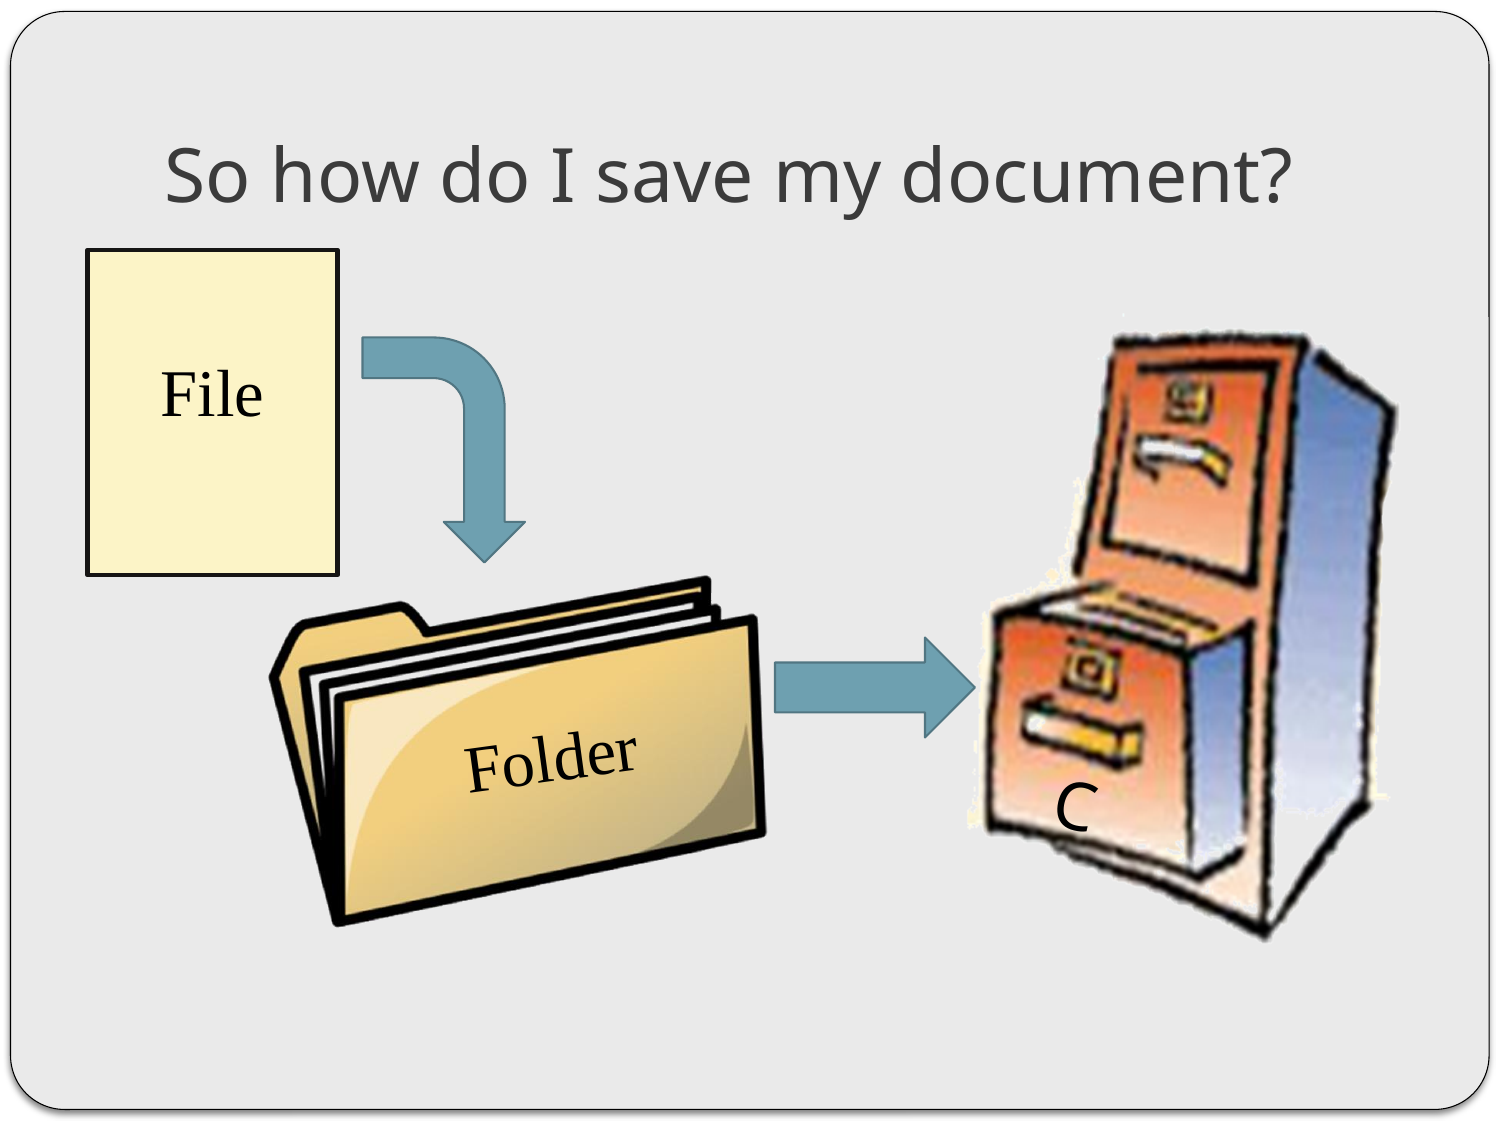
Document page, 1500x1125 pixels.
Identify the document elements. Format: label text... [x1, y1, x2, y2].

picture [937, 312, 1413, 964]
text_box [781, 636, 931, 739]
title So how do I save my document? [150, 45, 1425, 233]
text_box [258, 562, 776, 938]
text_box File [86, 249, 338, 576]
text_box [361, 336, 526, 560]
